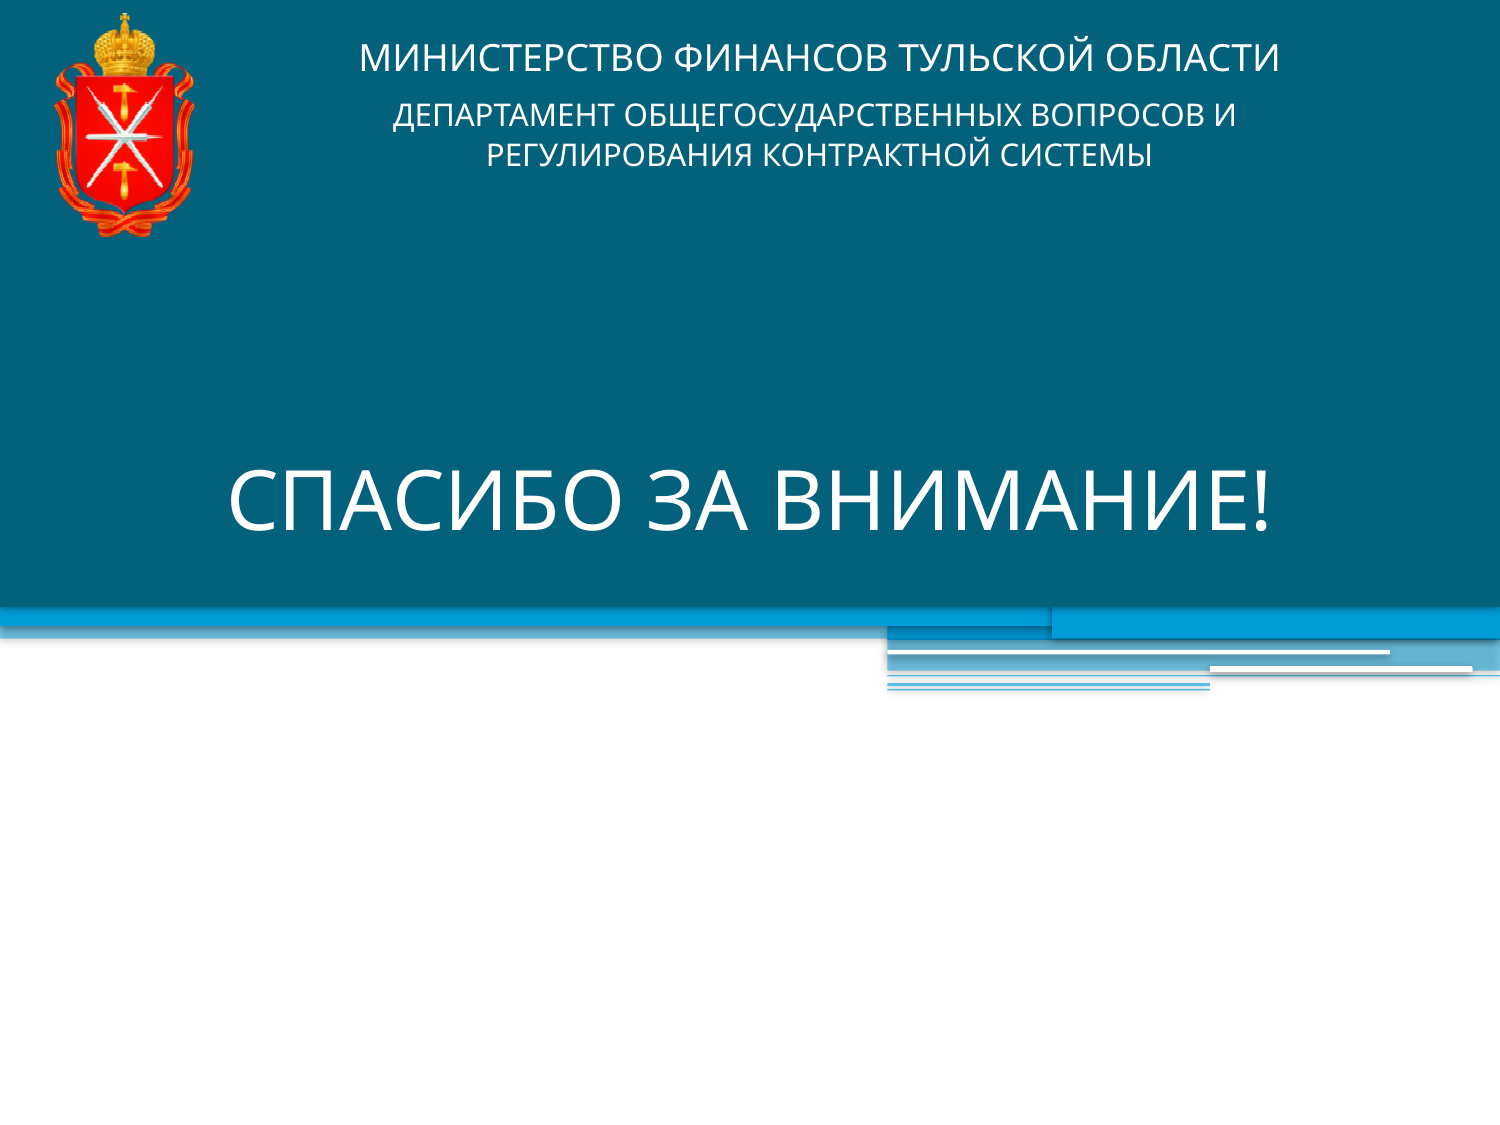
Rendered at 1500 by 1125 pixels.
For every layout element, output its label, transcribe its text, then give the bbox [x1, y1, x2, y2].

picture [54, 14, 194, 236]
title СПАСИБО ЗА ВНИМАНИЕ! [0, 341, 1500, 555]
text_box МИНИСТЕРСТВО ФИНАНСОВ ТУЛЬСКОЙ ОБЛАСТИ ДЕПАРТАМЕНТ ОБЩЕГОСУДАРСТВЕННЫХ ВОПРОСОВ И РЕГУЛИРОВАНИЯ КОНТРАКТНОЙ СИСТЕМЫ [201, 32, 1500, 181]
